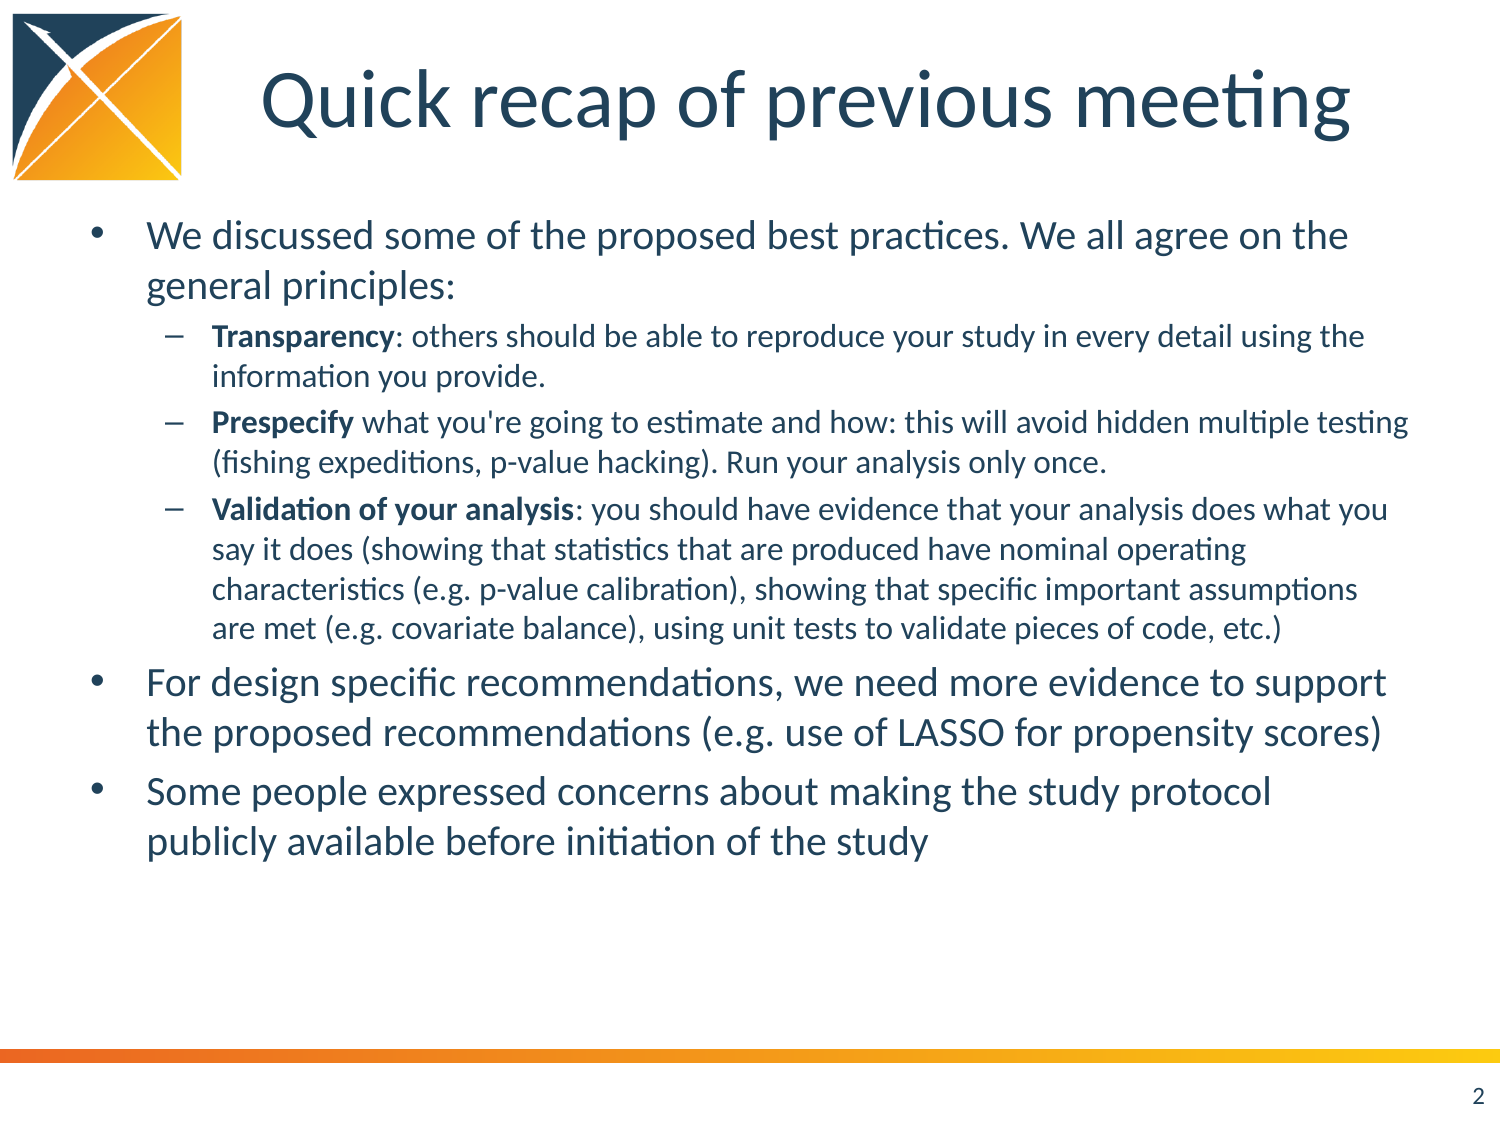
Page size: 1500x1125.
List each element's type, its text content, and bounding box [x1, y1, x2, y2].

slide_number 2 [1149, 1065, 1500, 1125]
title Quick recap of previous meeting [187, 24, 1425, 163]
list We discussed some of the proposed best practices. We all agree on the general principles: Transparency: others should be able to reproduce your study in every detail using the information you provide. Prespecify what you're going to estimate and how: this will avoid hidden multiple testing (fishing expeditions, p-value hacking). Run your analysis only once. Validation of your analysis: you should have evidence that your analysis does what you say it does (showing that statistics that are produced have nominal operating characteristics (e.g. p-value calibration), showing that specific important assumptions are met (e.g. covariate balance), using unit tests to validate pieces of code, etc.) For design specific recommendations, we need more evidence to support the proposed recommendations (e.g. use of LASSO for propensity scores) Some people expressed concerns about making the study protocol publicly available before initiation of the study [75, 200, 1425, 1005]
picture [0, 0, 206, 200]
